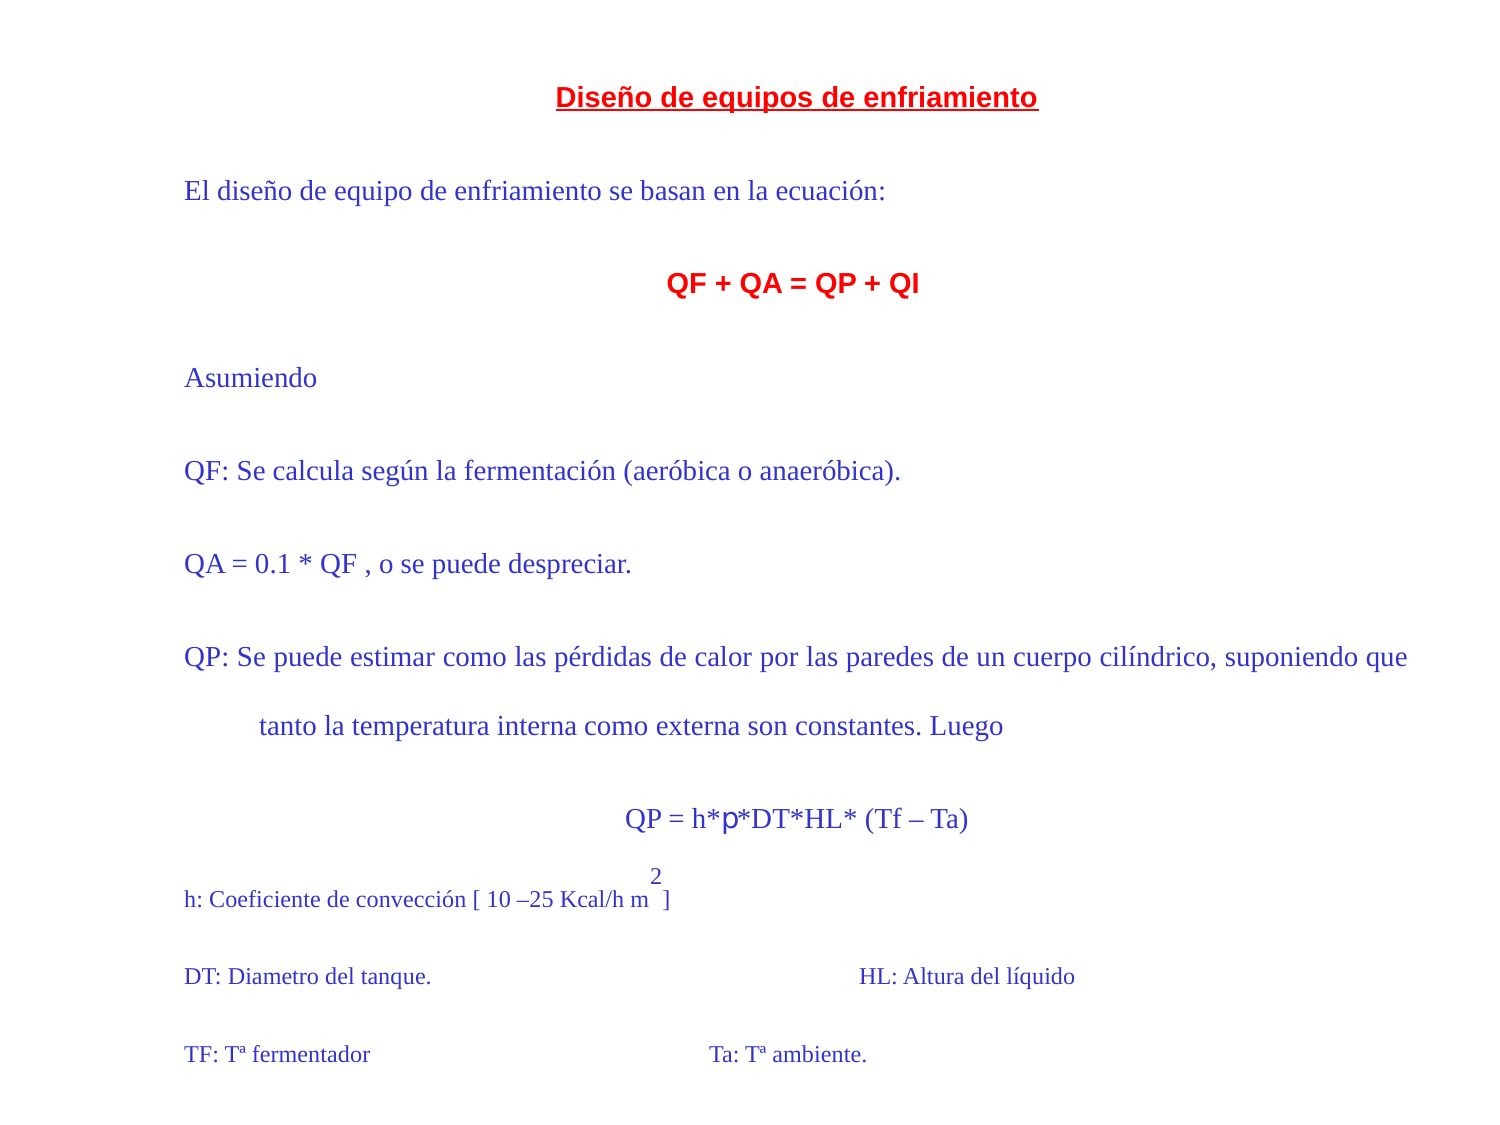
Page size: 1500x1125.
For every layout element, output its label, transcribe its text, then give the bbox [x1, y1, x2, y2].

text_box Diseño de equipos de enfriamiento El diseño de equipo de enfriamiento se basan en la ecuación: QF + QA = QP + QI Asumiendo QF: Se calcula según la fermentación (aeróbica o anaeróbica). QA = 0.1 * QF , o se puede despreciar. QP: Se puede estimar como las pérdidas de calor por las paredes de un cuerpo cilíndrico, suponiendo que tanto la temperatura interna como externa son constantes. Luego QP = h*p*DT*HL* (Tf – Ta) h: Coeficiente de convección [ 10 –25 Kcal/h m2] DT: Diametro del tanque. HL: Altura del líquido TF: Tª fermentador Ta: Tª ambiente. [74, 37, 1425, 1075]
